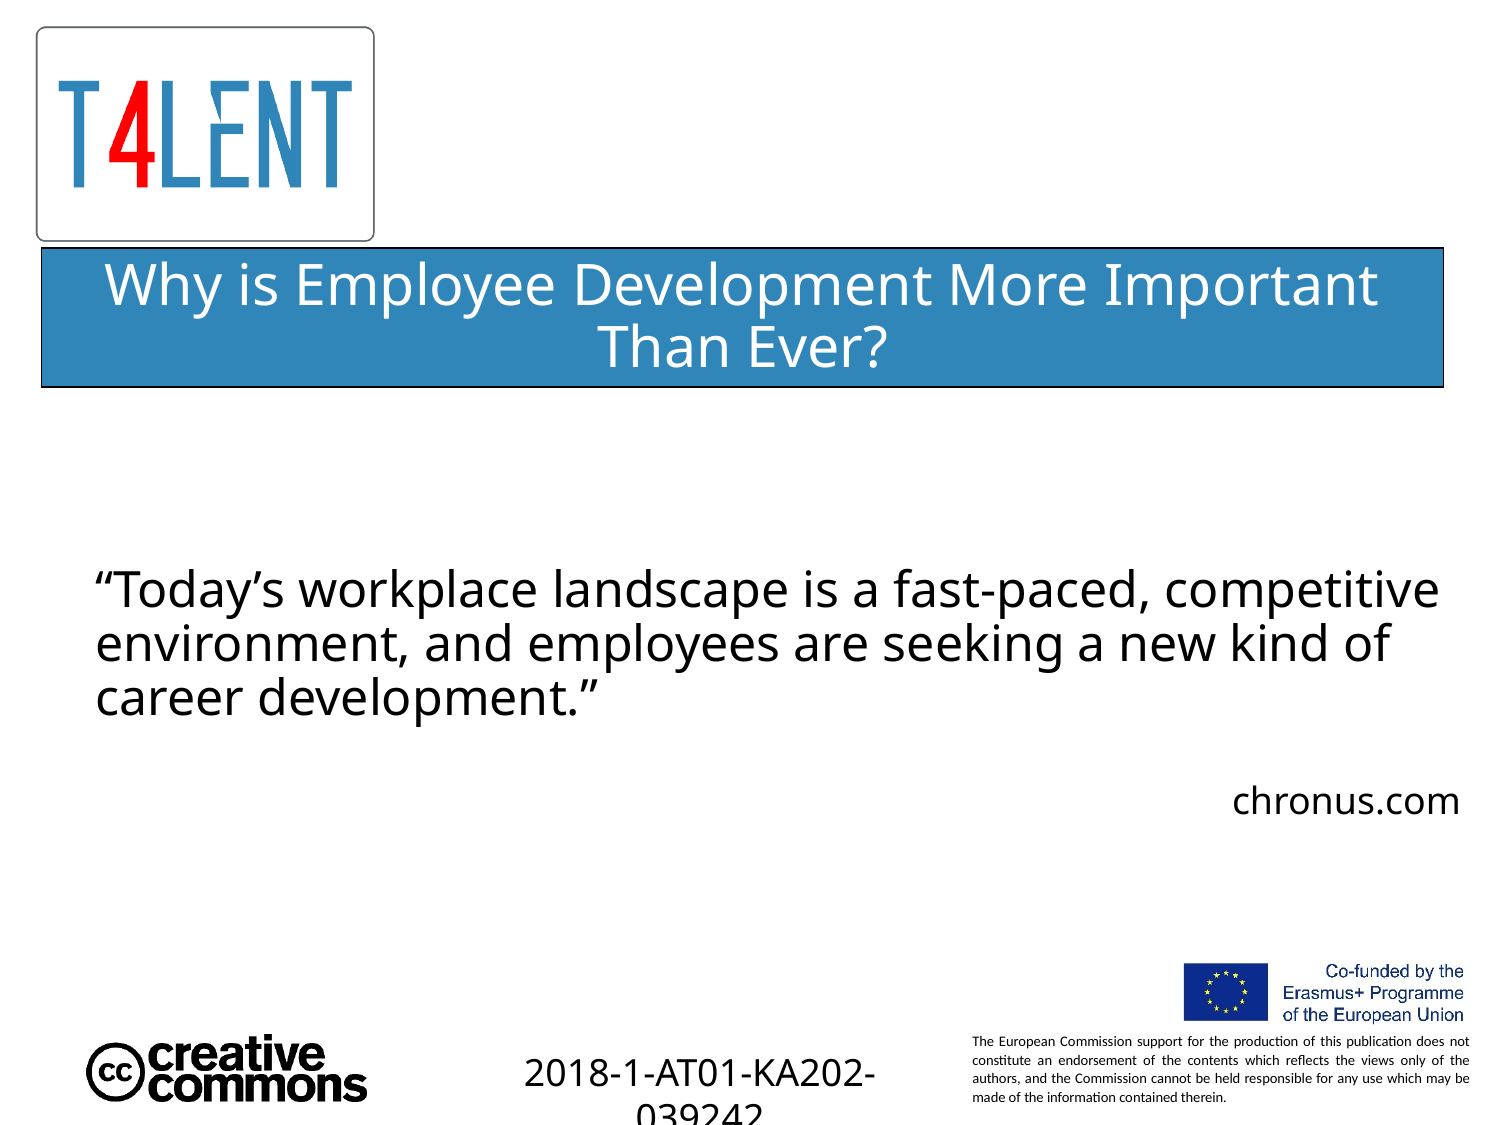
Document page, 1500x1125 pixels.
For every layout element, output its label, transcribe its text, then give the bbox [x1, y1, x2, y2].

title Why is Employee Development More Important Than Ever? [41, 248, 1444, 388]
picture [85, 1034, 367, 1102]
subtitle “Today’s workplace landscape is a fast-paced, competitive environment, and employees are seeking a new kind of career development.” chronus.com [24, 448, 1476, 994]
picture [35, 26, 375, 242]
picture [1166, 958, 1478, 1026]
text_box 2018-1-AT01-KA202-039242 [454, 1040, 946, 1125]
